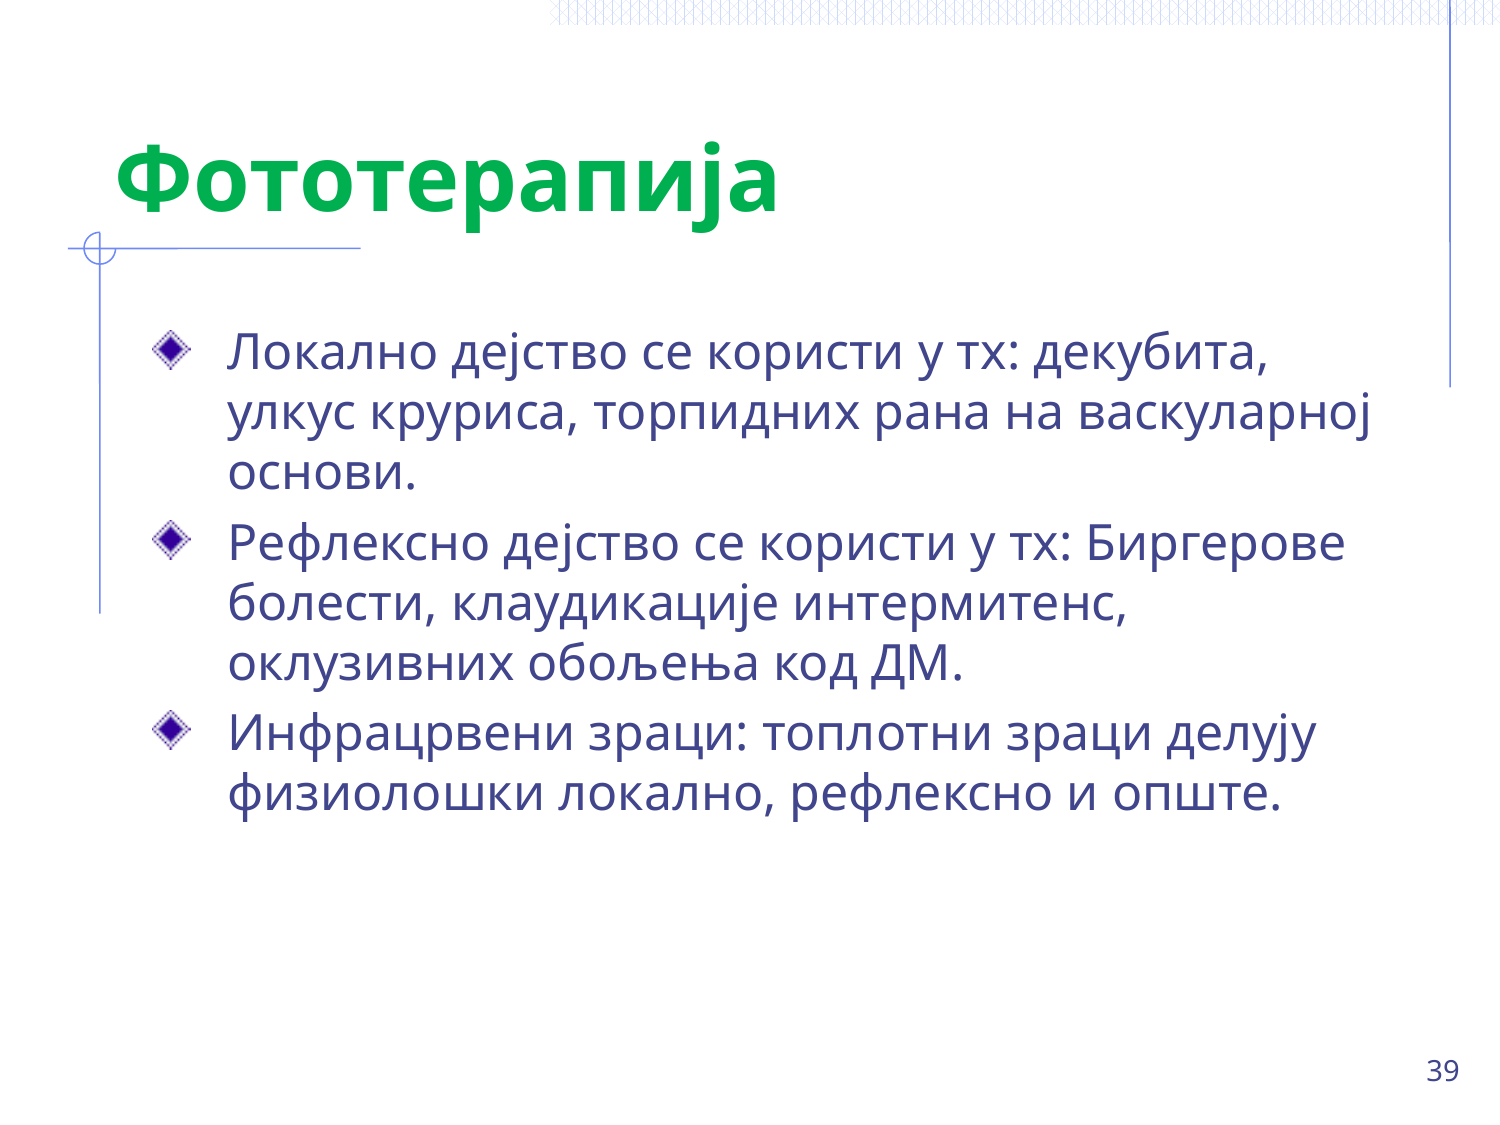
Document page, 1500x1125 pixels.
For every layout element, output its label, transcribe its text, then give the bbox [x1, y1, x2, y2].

picture [152, 520, 191, 560]
title Фототерапија [99, 49, 1376, 238]
list Локално дејство се користи у тх: декубита, улкус круриса, торпидних рана на васкуларној основи. Рефлексно дејство се користи у тх: Биргерове болести, клаудикације интермитенс, оклузивних обољења код ДМ. Инфрацрвени зраци: топлотни зраци делују физиолошки локално, рефлексно и опште. [137, 312, 1413, 988]
picture [152, 710, 191, 750]
slide_number 39 [1162, 1025, 1475, 1100]
picture [152, 330, 191, 370]
